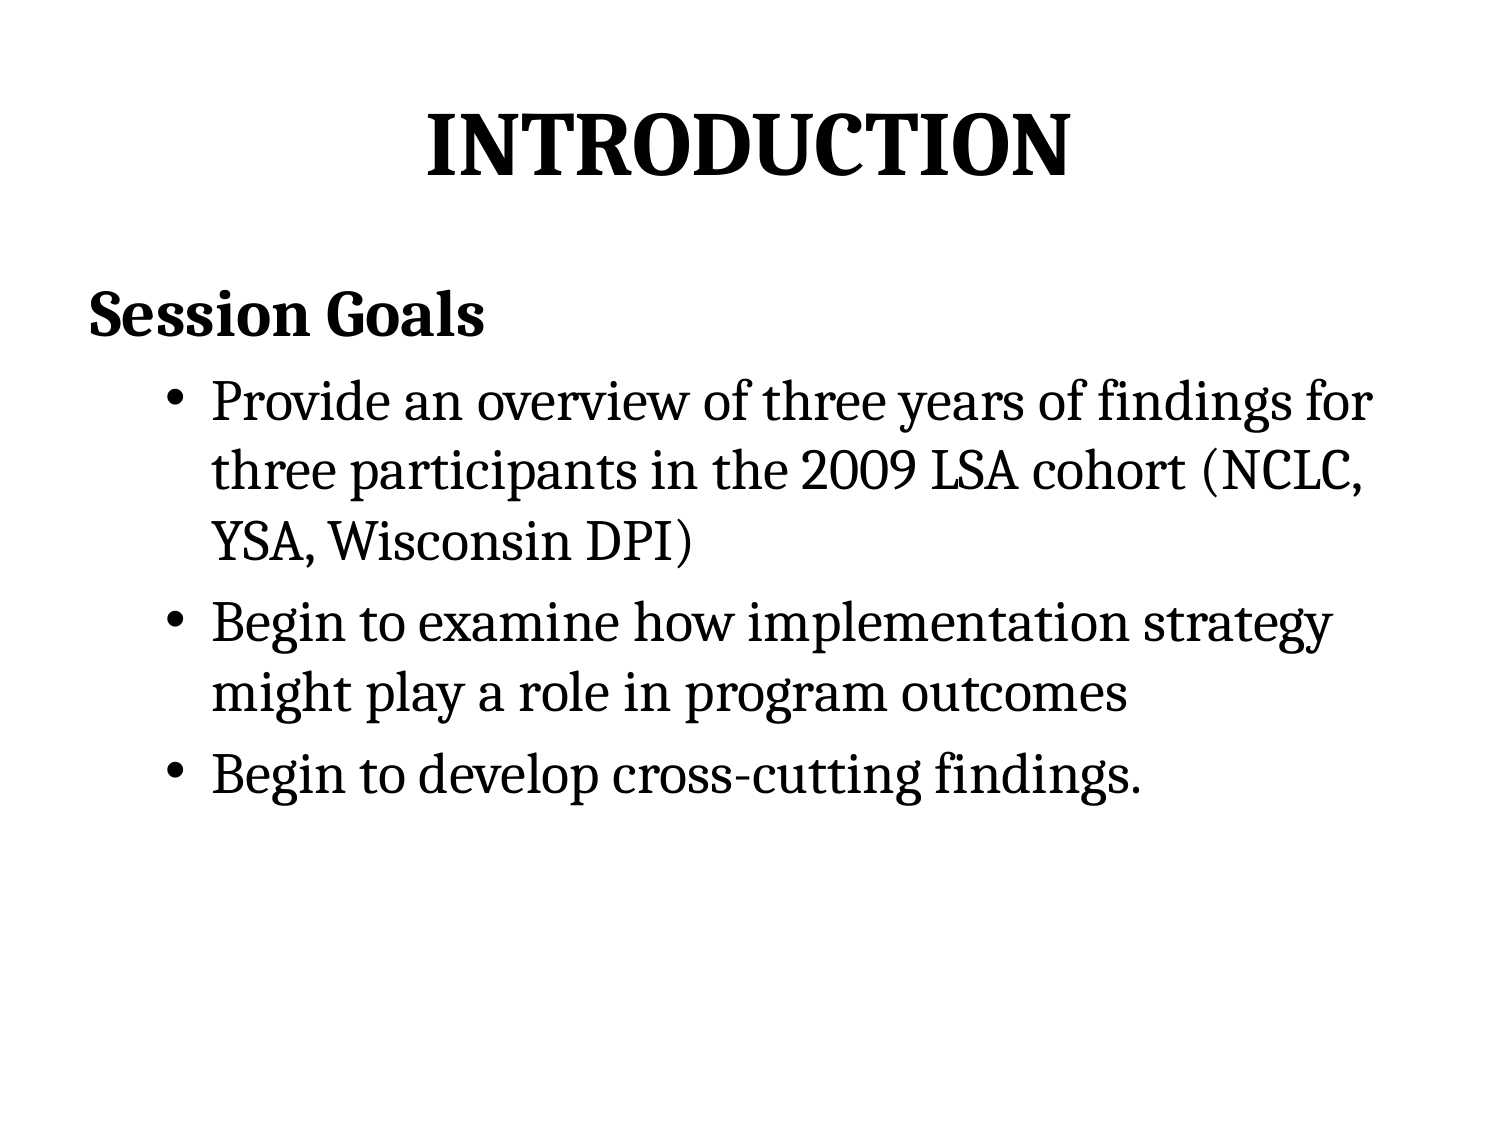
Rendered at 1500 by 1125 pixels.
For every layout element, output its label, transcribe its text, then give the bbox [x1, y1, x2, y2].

title Introduction [74, 44, 1426, 233]
list Session Goals Provide an overview of three years of findings for three participants in the 2009 LSA cohort (NCLC, YSA, Wisconsin DPI) Begin to examine how implementation strategy might play a role in program outcomes Begin to develop cross-cutting findings. [74, 262, 1426, 1006]
